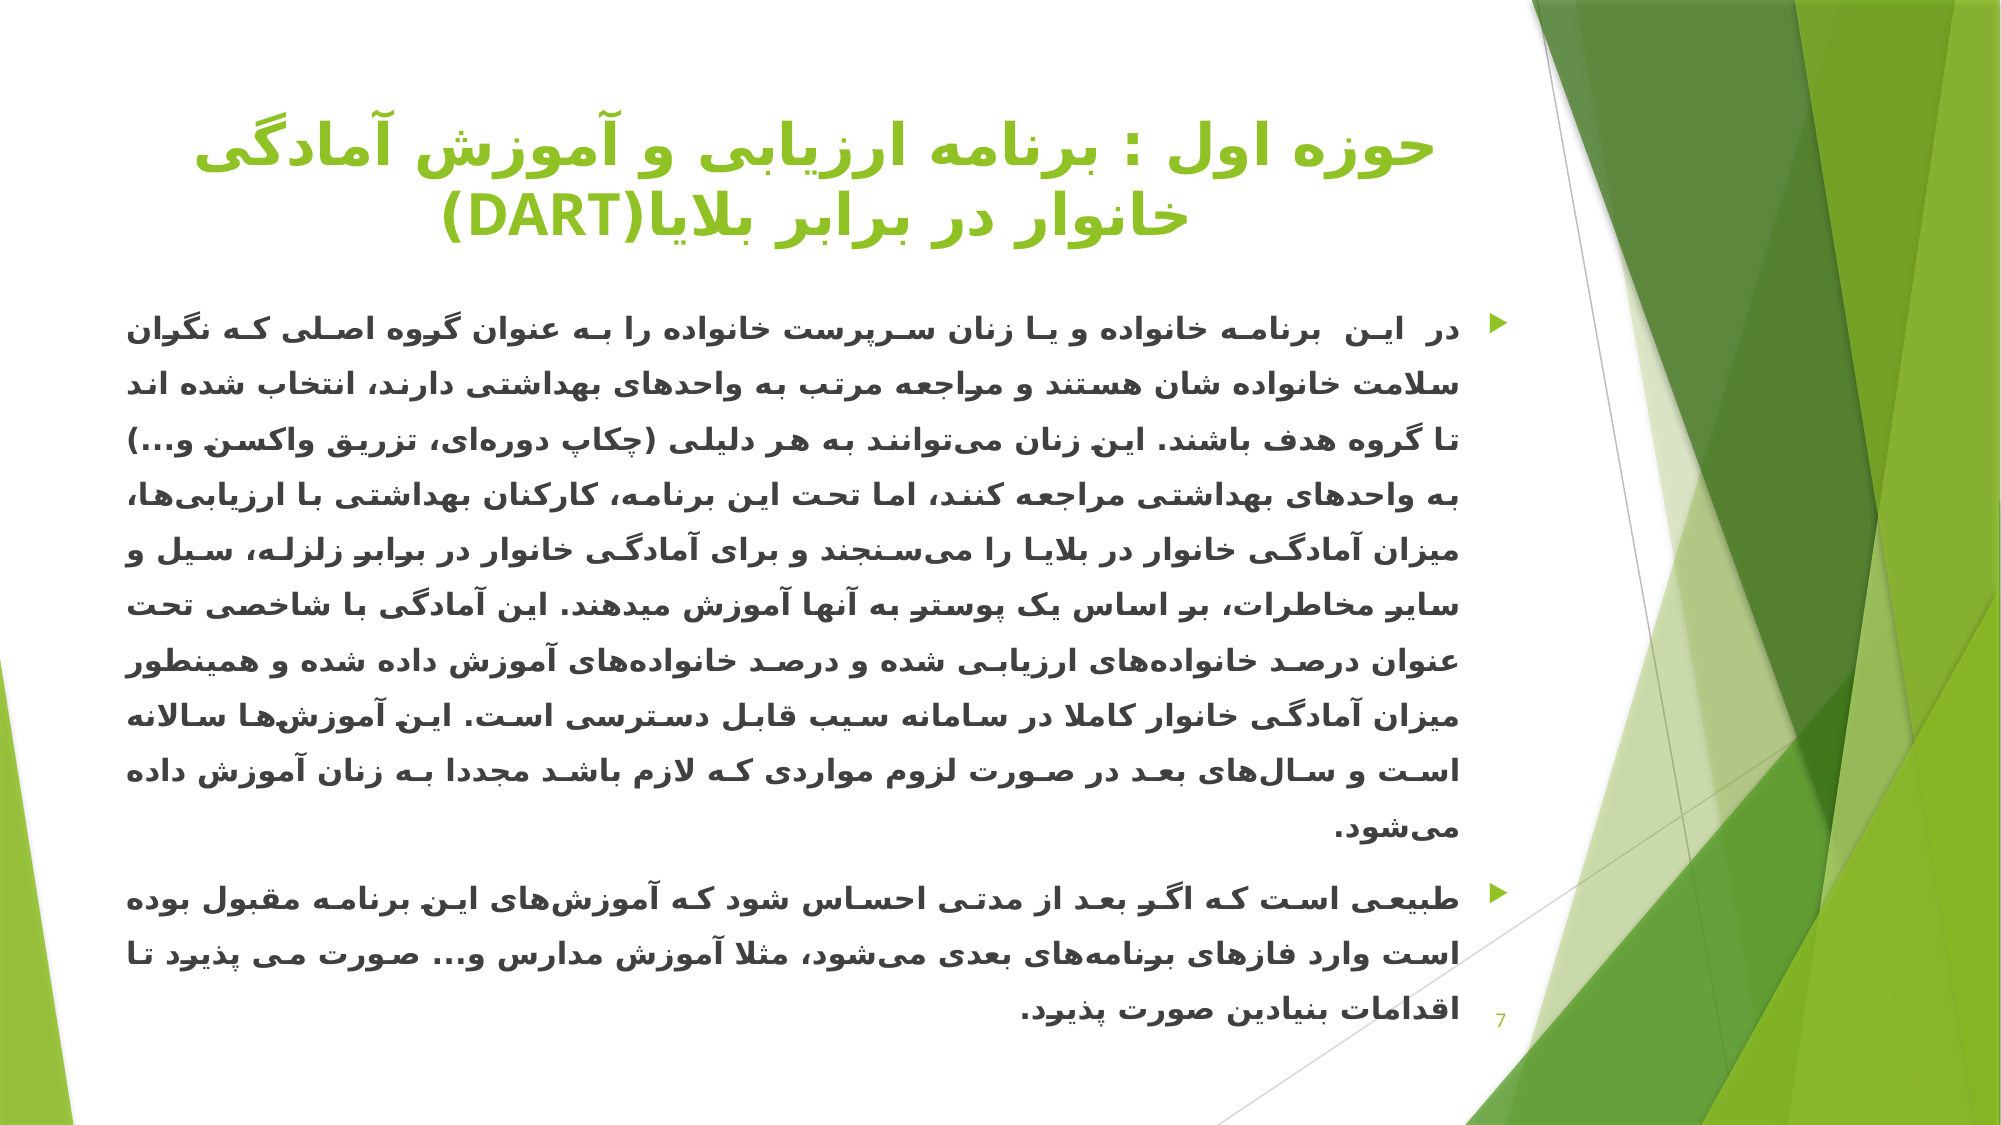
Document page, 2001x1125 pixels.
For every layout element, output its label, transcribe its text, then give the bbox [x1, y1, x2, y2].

slide_number 7 [1409, 991, 1522, 1051]
title حوزه اول : برنامه ارزیابی و آموزش آمادگی خانوار در برابر بلایا(DART) [111, 99, 1522, 282]
list در این برنامه خانواده و یا زنان سرپرست خانواده را به عنوان گروه اصلی که نگران سلامت خانواده ‌شان هستند و مراجعه مرتب به واحدهای بهداشتی دارند، انتخاب شده اند تا گروه هدف باشند. این زنان می‌توانند به هر دلیلی (چکاپ دوره‌ای، تزریق واکسن و...) به واحدهای بهداشتی مراجعه کنند، اما تحت این برنامه، کارکنان بهداشتی با ارزیابی‌ها، میزان آمادگی خانوار در بلایا را می‌سنجند و برای آمادگی خانوار در برابر زلزله، سیل و سایر مخاطرات، بر اساس یک پوستر به آنها آموزش میدهند. این آمادگی با شاخصی تحت عنوان درصد خانواده‌های ارزیابی شده و درصد خانواده‌های آموزش داده شده و همینطور میزان آمادگی خانوار کاملا در سامانه سیب قابل دسترسی است. این آموزش‌ها سالانه است و سال‌های بعد در صورت لزوم مواردی که لازم باشد مجددا به زنان آموزش داده می‌شود. طبیعی است که اگر بعد از مدتی احساس شود که آموزش‌های این برنامه مقبول بوده است وارد فازهای برنامه‌های بعدی می‌شود، مثلا آموزش مدارس و... صورت می پذیرد تا اقدامات بنیادین صورت پذیرد. [111, 282, 1522, 1038]
